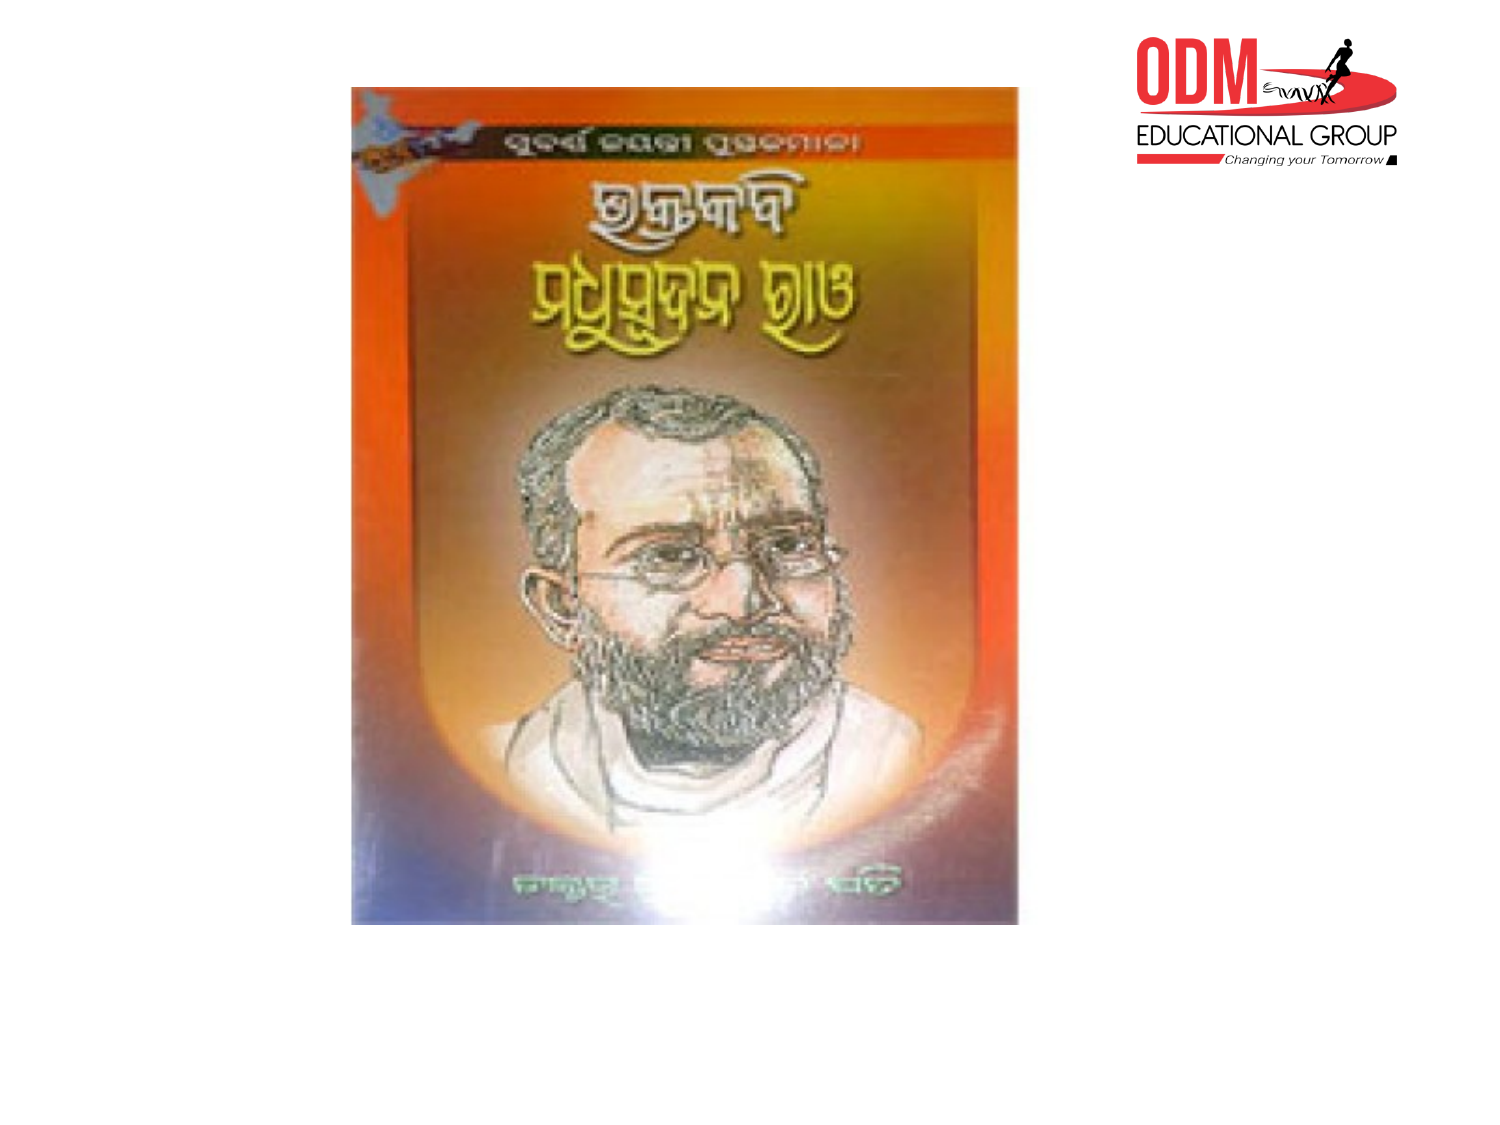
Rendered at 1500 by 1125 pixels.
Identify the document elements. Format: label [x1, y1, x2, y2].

picture [349, 87, 1038, 926]
picture [1137, 37, 1397, 167]
